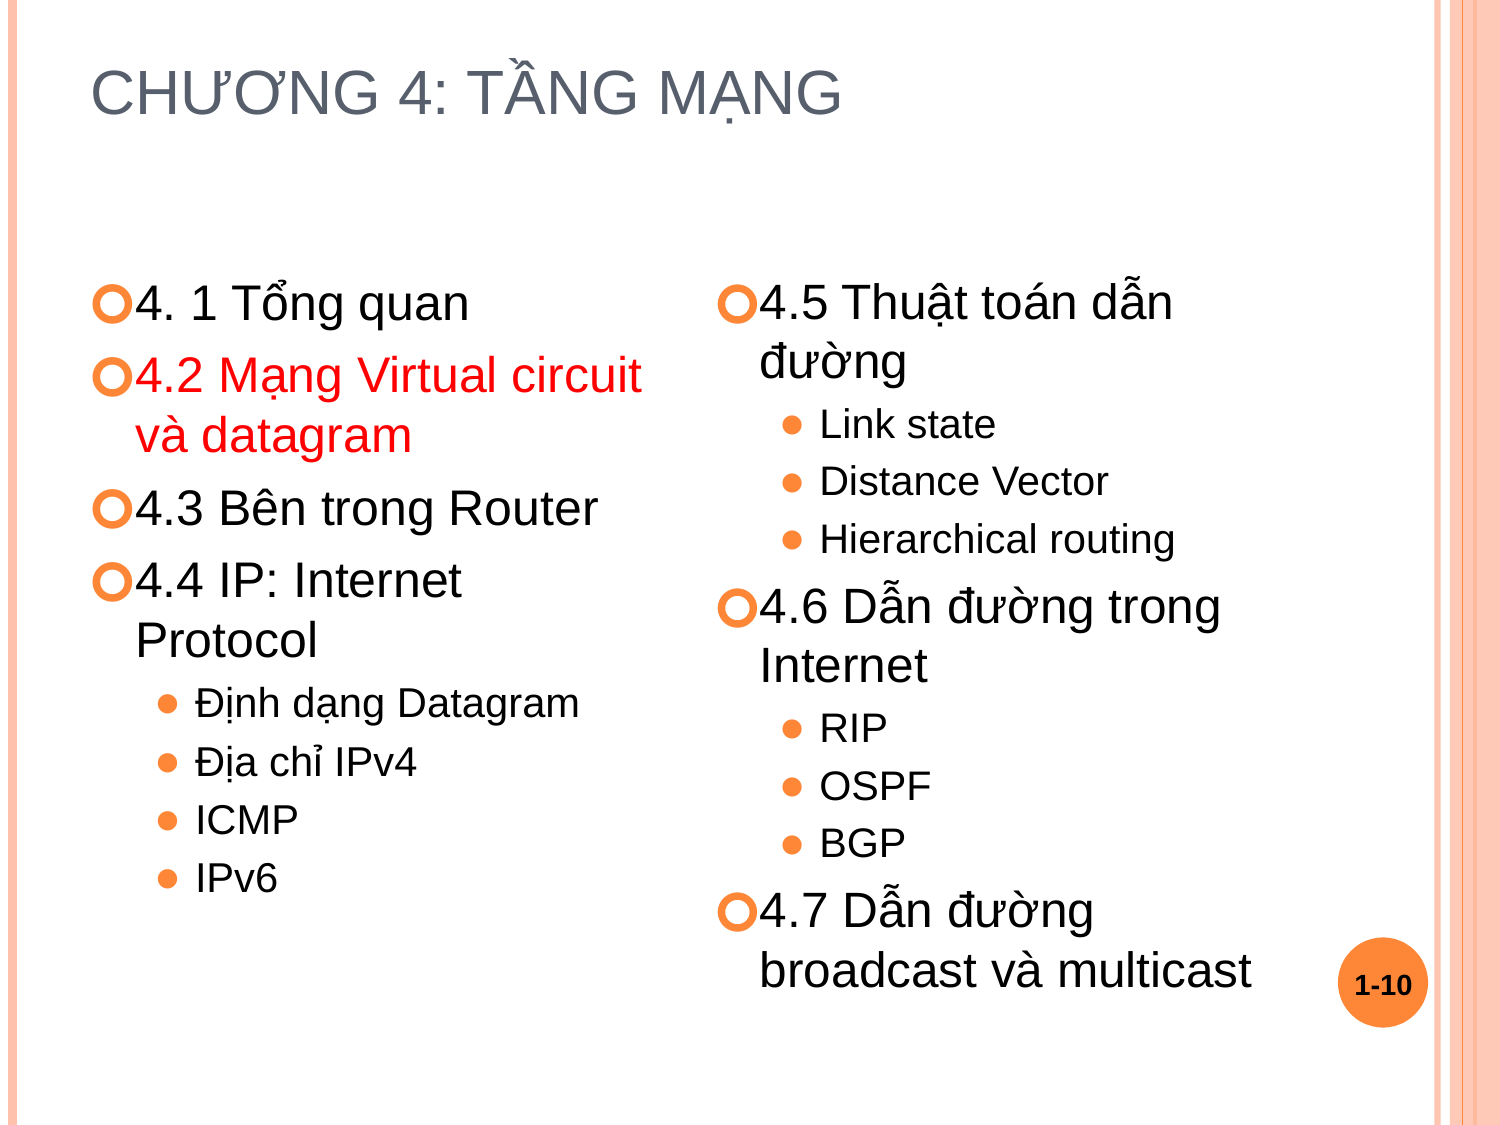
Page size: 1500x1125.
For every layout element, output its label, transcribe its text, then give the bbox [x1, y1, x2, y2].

slide_number 1-‹#› [1333, 940, 1434, 1026]
list 4.5 Thuật toán dẫn đường Link state Distance Vector Hierarchical routing 4.6 Dẫn đường trong Internet RIP OSPF BGP 4.7 Dẫn đường broadcast và multicast [700, 262, 1301, 1013]
list 4. 1 Tổng quan 4.2 Mạng Virtual circuit và datagram 4.3 Bên trong Router 4.4 IP: Internet Protocol Định dạng Datagram Địa chỉ IPv4 ICMP IPv6 [75, 262, 675, 1013]
title Chương 4: Tầng mạng [75, 45, 1300, 233]
